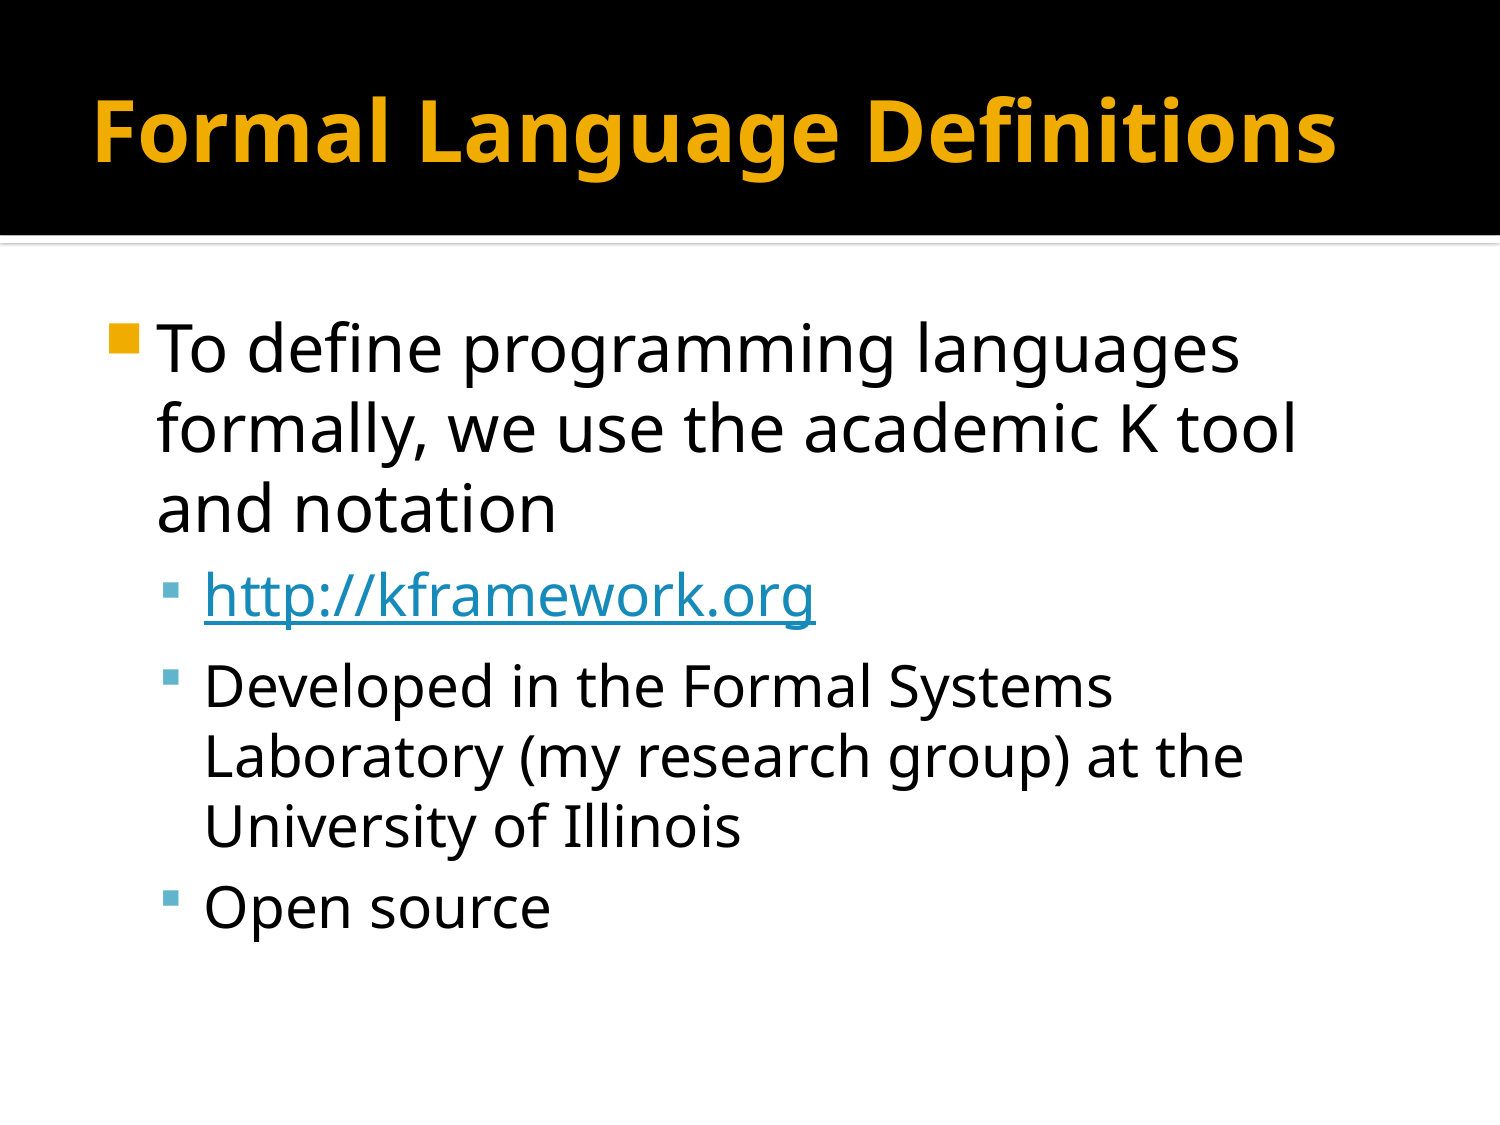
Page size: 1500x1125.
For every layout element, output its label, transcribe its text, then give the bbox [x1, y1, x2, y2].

title Formal Language Definitions [75, 25, 1425, 231]
list To define programming languages formally, we use the academic K tool and notation http://kframework.org Developed in the Formal Systems Laboratory (my research group) at the University of Illinois Open source [75, 291, 1425, 1050]
